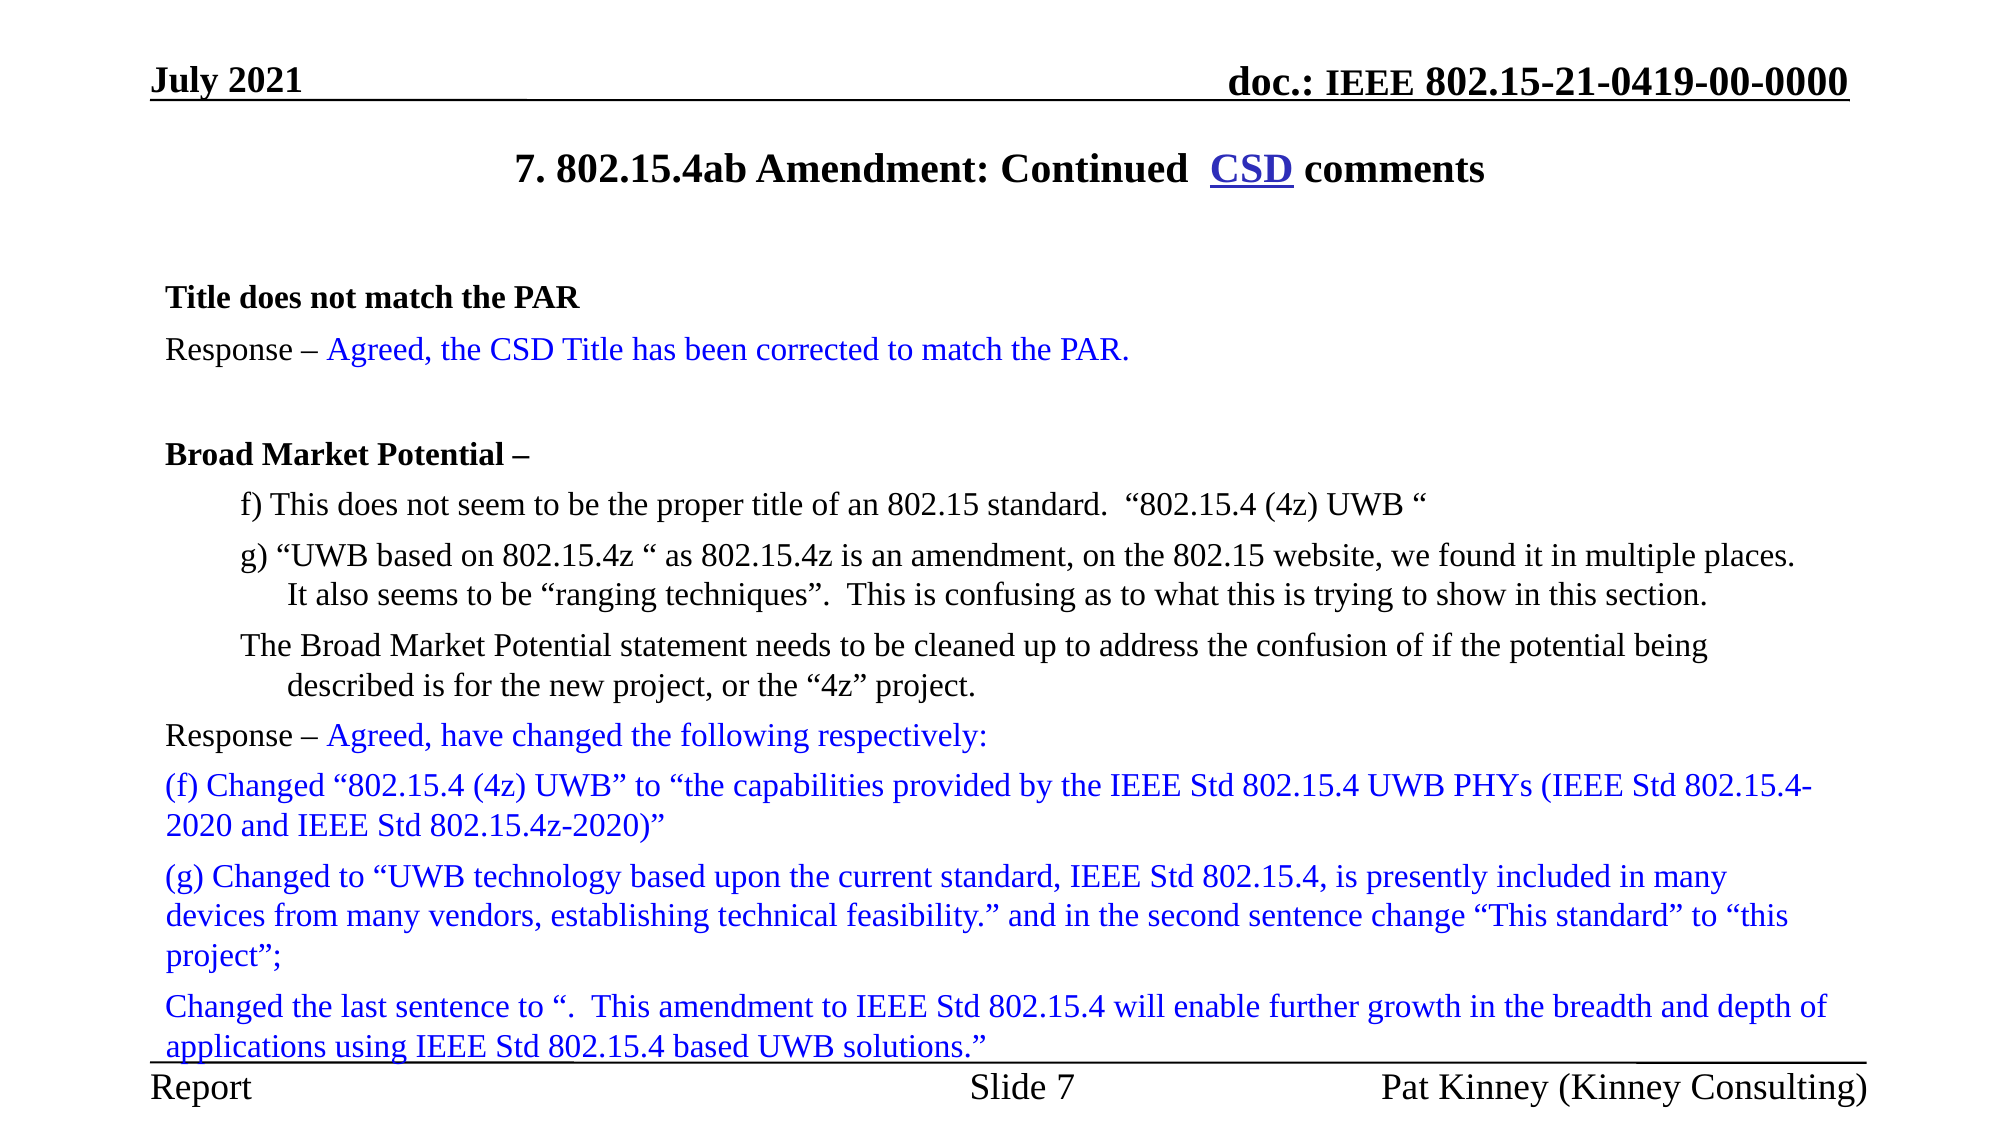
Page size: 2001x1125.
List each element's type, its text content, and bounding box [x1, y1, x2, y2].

title 7. 802.15.4ab Amendment: Continued CSD comments [149, 112, 1850, 221]
slide_number Slide 7 [950, 1061, 1095, 1125]
list Title does not match the PAR Response – Agreed, the CSD Title has been corrected to match the PAR. Broad Market Potential – f) This does not seem to be the proper title of an 802.15 standard. “802.15.4 (4z) UWB “ g) “UWB based on 802.15.4z “ as 802.15.4z is an amendment, on the 802.15 website, we found it in multiple places. It also seems to be “ranging techniques”. This is confusing as to what this is trying to show in this section. The Broad Market Potential statement needs to be cleaned up to address the confusion of if the potential being described is for the new project, or the “4z” project. Response – Agreed, have changed the following respectively: (f) Changed “802.15.4 (4z) UWB” to “the capabilities provided by the IEEE Std 802.15.4 UWB PHYs (IEEE Std 802.15.4-2020 and IEEE Std 802.15.4z-2020)” (g) Changed to “UWB technology based upon the current standard, IEEE Std 802.15.4, is presently included in many devices from many vendors, establishing technical feasibility.” and in the second sentence change “This standard” to “this project”; Changed the last sentence to “. This amendment to IEEE Std 802.15.4 will enable further growth in the breadth and depth of applications using IEEE Std 802.15.4 based UWB solutions.” [149, 266, 1850, 1000]
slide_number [149, 49, 431, 100]
text_box Pat Kinney (Kinney Consulting) [1330, 1062, 1869, 1122]
